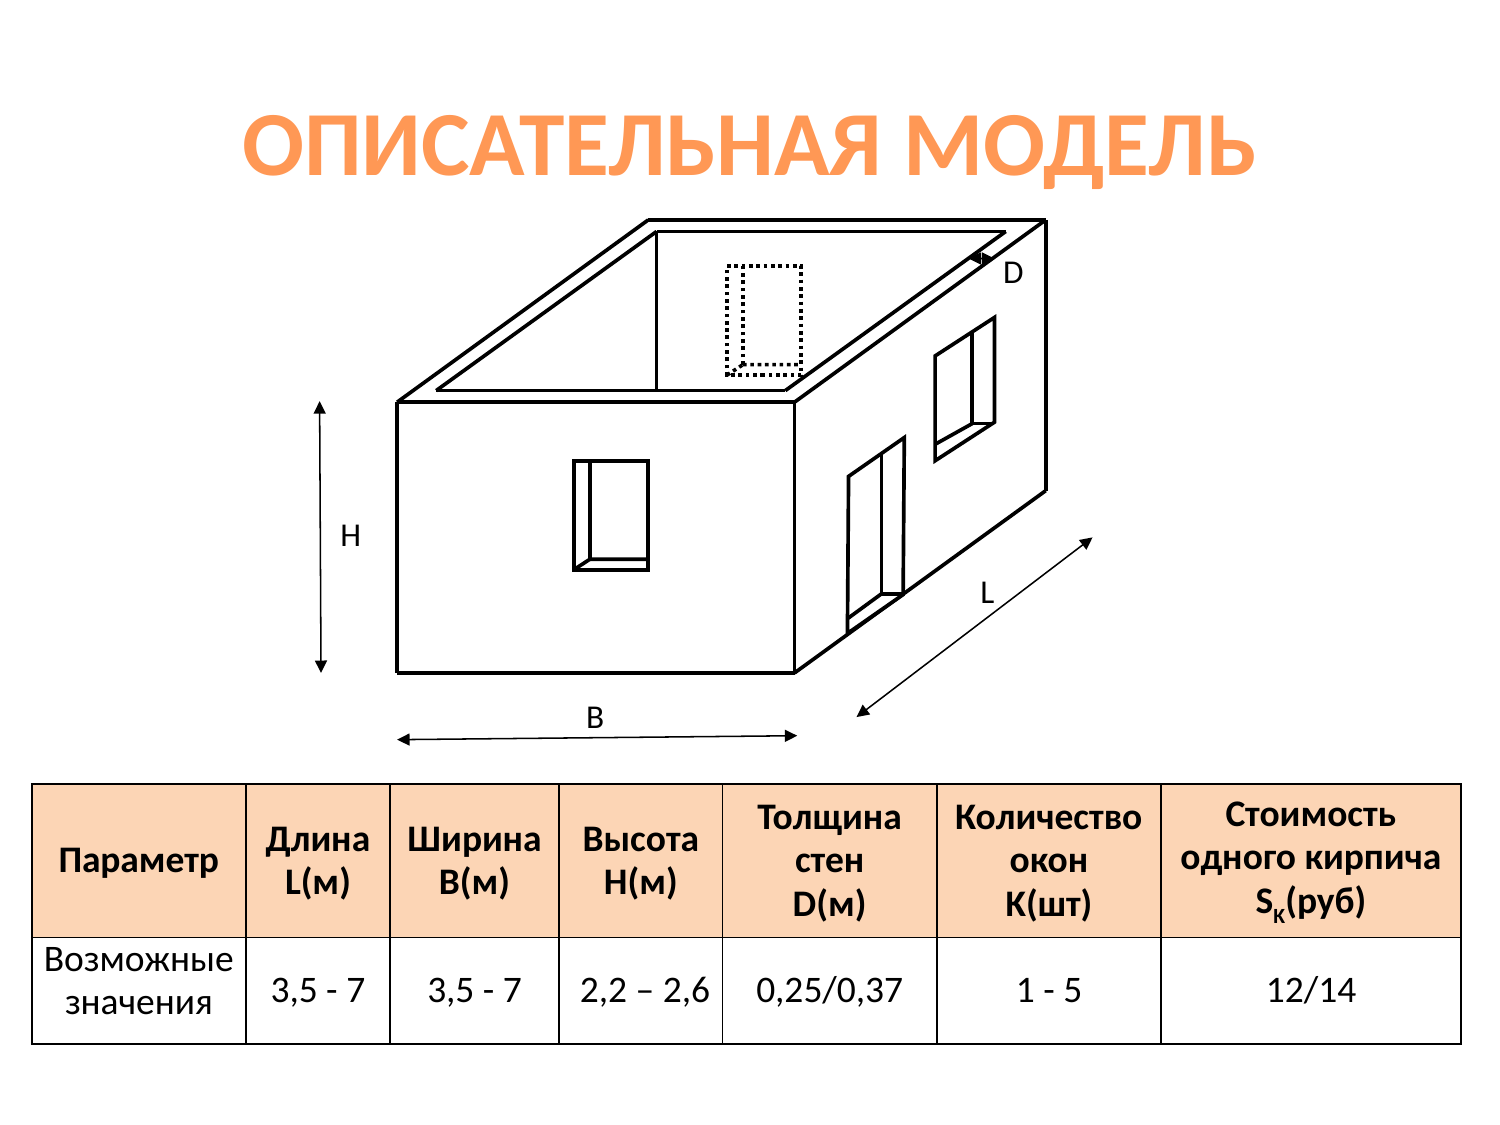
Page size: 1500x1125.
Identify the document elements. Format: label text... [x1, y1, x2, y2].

table_header Толщина стен D(м) [723, 785, 936, 937]
table_header Параметр [33, 785, 245, 937]
table_cell 3,5 - 7 [391, 938, 558, 1043]
table_cell 0,25/0,37 [723, 938, 936, 1043]
table_header Количество окон K(шт) [938, 785, 1160, 937]
table_header Длина L(м) [247, 785, 389, 937]
table_header Стоимость одного кирпича SK(руб) [1162, 785, 1460, 937]
table_cell 1 - 5 [938, 938, 1160, 1043]
table_header Высота H(м) [560, 785, 722, 937]
table_cell 12/14 [1162, 938, 1460, 1043]
table_cell 3,5 - 7 [247, 938, 389, 1043]
title ОПИСАТЕЛЬНАЯ МОДЕЛЬ [75, 45, 1425, 233]
table_cell Возможные значения [33, 938, 245, 1043]
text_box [319, 219, 1093, 740]
table_header Ширина B(м) [391, 785, 558, 937]
table_cell 2,2 – 2,6 [560, 938, 722, 1043]
